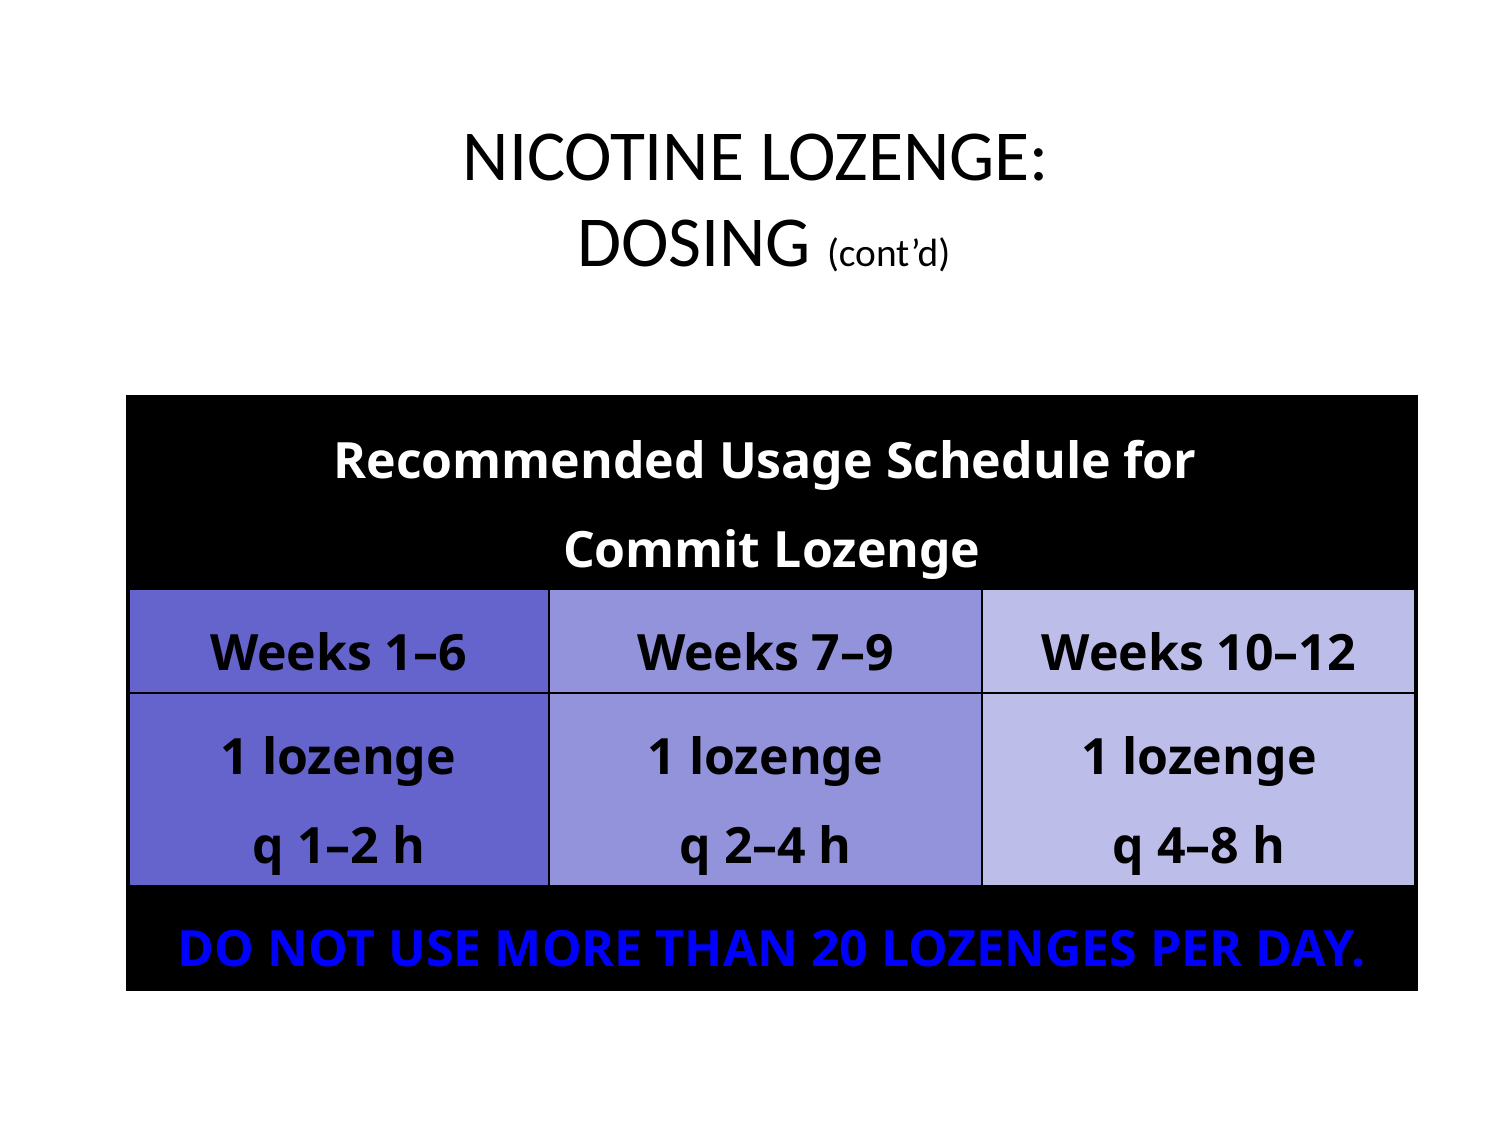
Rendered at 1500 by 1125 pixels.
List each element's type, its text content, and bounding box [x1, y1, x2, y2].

table_cell Weeks 7–9 [550, 590, 981, 692]
table_cell DO NOT USE MORE THAN 20 LOZENGES PER DAY. [130, 886, 1414, 987]
table_header Recommended Usage Schedule for Commit Lozenge [130, 399, 1414, 588]
table_cell Weeks 10–12 [983, 590, 1414, 692]
title NICOTINE LOZENGE: DOSING (cont’d) [136, 101, 1392, 289]
table_cell 1 lozenge q 1–2 h [130, 694, 548, 885]
table_cell 1 lozenge q 4–8 h [983, 694, 1414, 885]
table_cell 1 lozenge q 2–4 h [550, 694, 981, 885]
table_cell Weeks 1–6 [130, 590, 548, 692]
